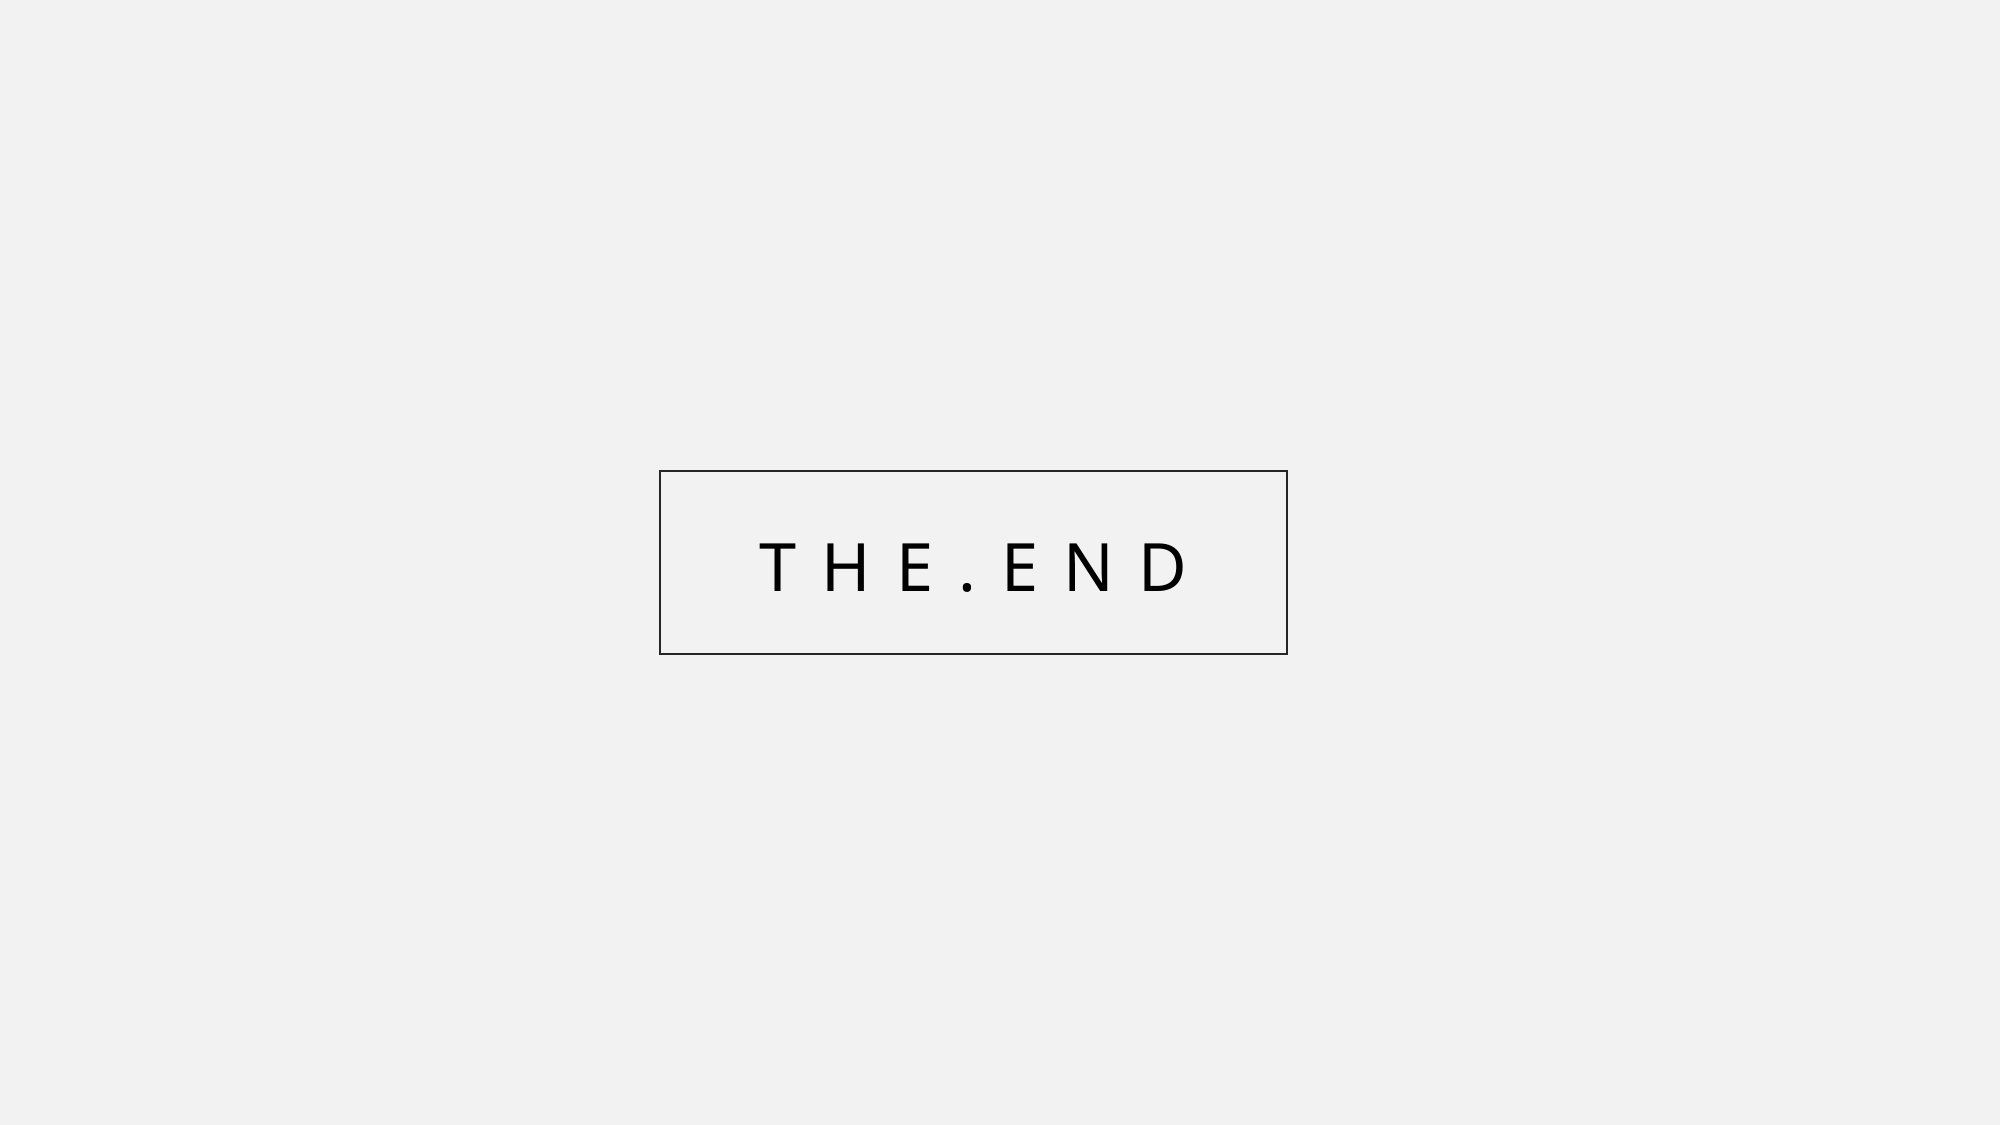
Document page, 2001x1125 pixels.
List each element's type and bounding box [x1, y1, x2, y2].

text_box [0, 0, 2000, 1125]
text_box [659, 470, 1288, 655]
